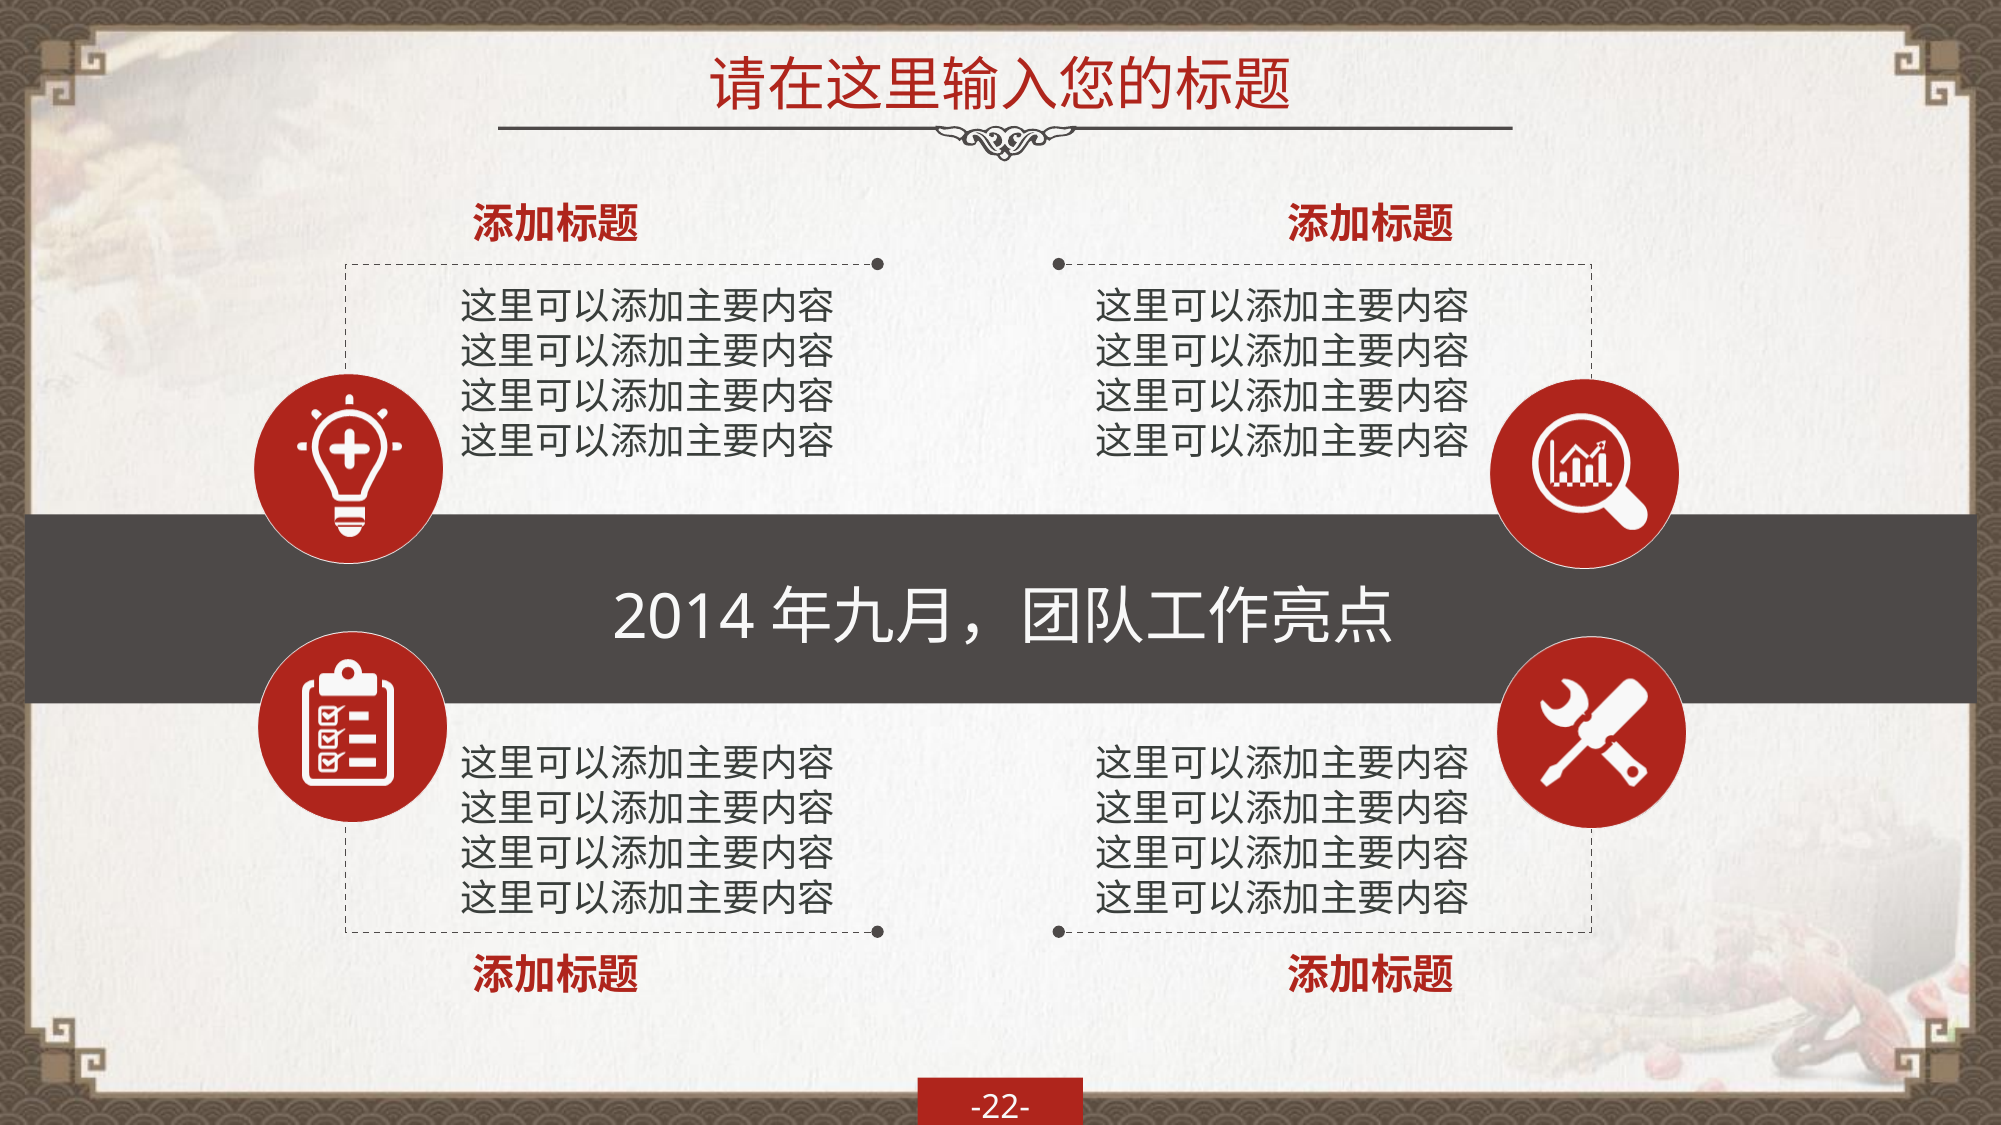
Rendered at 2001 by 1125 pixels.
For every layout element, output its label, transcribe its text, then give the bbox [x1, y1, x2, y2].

text_box [1052, 832, 1592, 938]
text_box 添加标题 [1180, 940, 1470, 1006]
text_box 这里可以添加主要内容这里可以添加主要内容这里可以添加主要内容这里可以添加主要内容 [1059, 731, 1486, 927]
text_box [345, 830, 884, 938]
text_box [498, 125, 1513, 162]
text_box 这里可以添加主要内容这里可以添加主要内容这里可以添加主要内容这里可以添加主要内容 [1059, 274, 1486, 470]
text_box 添加标题 [458, 940, 747, 1006]
text_box 请在这里输入您的标题 [694, 39, 1307, 125]
text_box 添加标题 [1180, 189, 1470, 255]
text_box 添加标题 [458, 189, 747, 255]
text_box [1052, 257, 1592, 377]
text_box [345, 257, 884, 372]
text_box [24, 514, 1977, 704]
text_box 2014年九月，团队工作亮点 [597, 568, 1410, 659]
text_box 这里可以添加主要内容这里可以添加主要内容这里可以添加主要内容这里可以添加主要内容 [445, 731, 871, 927]
picture [0, 0, 2001, 1125]
text_box 这里可以添加主要内容这里可以添加主要内容这里可以添加主要内容这里可以添加主要内容 [445, 274, 871, 470]
